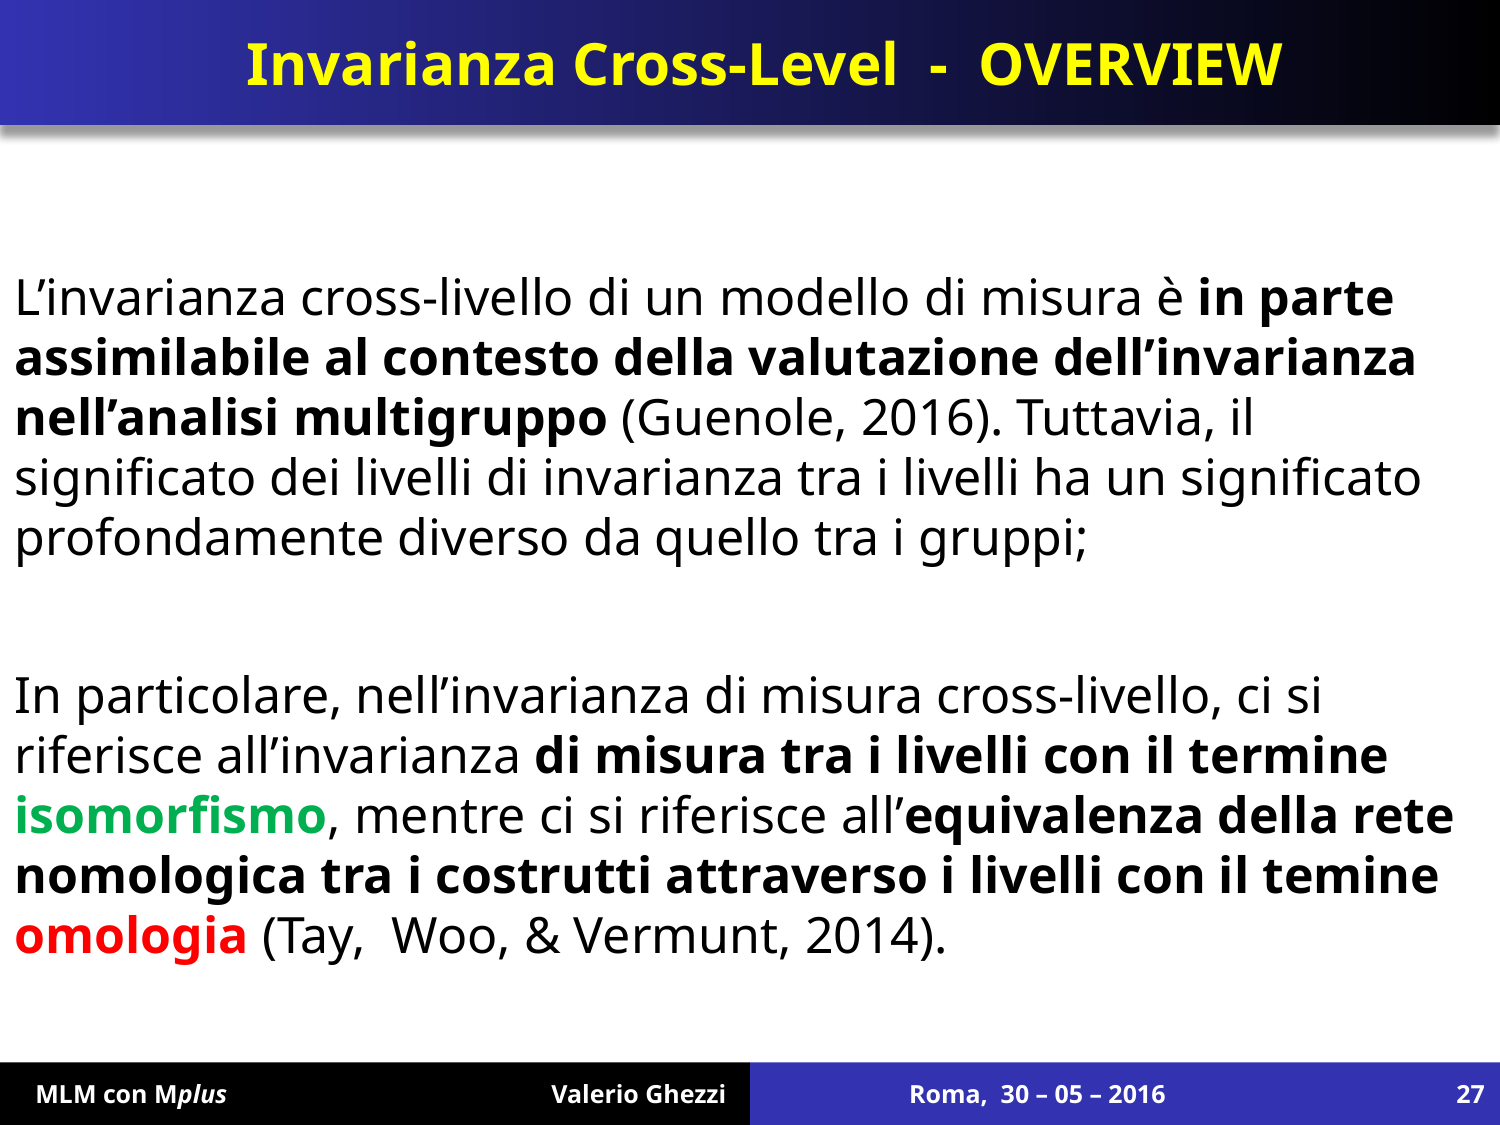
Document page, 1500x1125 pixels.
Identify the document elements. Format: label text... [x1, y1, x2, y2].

slide_number 27 [1325, 1065, 1500, 1125]
list MLM con Mplus Valerio Ghezzi [0, 1062, 750, 1125]
text_box Roma, 30 – 05 – 2016 [750, 1062, 1325, 1125]
text_box In particolare, nell’invarianza di misura cross-livello, ci si riferisce all’invarianza di misura tra i livelli con il termine isomorfismo, mentre ci si riferisce all’equivalenza della rete nomologica tra i costrutti attraverso i livelli con il temine omologia (Tay, Woo, & Vermunt, 2014). [0, 656, 1500, 971]
title Invarianza Cross-Level - OVERVIEW [0, 0, 1500, 126]
text_box L’invarianza cross-livello di un modello di misura è in parte assimilabile al contesto della valutazione dell’invarianza nell’analisi multigruppo (Guenole, 2016). Tuttavia, il significato dei livelli di invarianza tra i livelli ha un significato profondamente diverso da quello tra i gruppi; [0, 257, 1500, 573]
